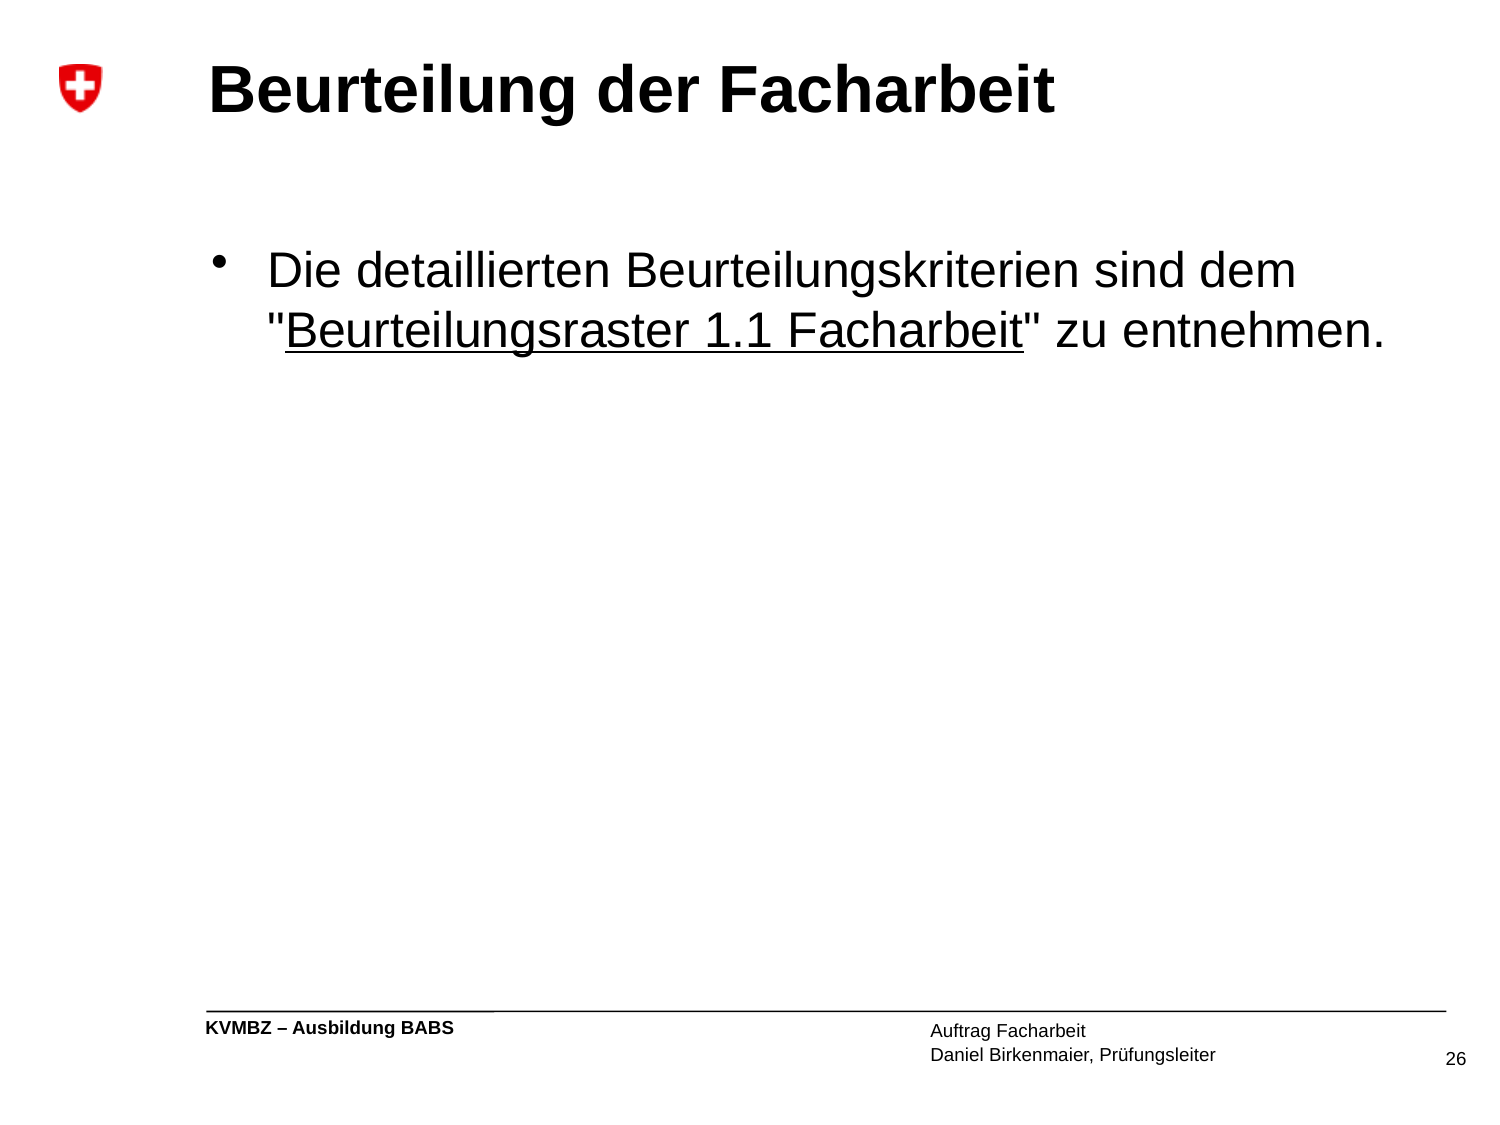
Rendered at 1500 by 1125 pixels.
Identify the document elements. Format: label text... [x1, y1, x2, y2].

title Beurteilung der Facharbeit [207, 45, 1433, 209]
picture [59, 64, 103, 114]
list Die detaillierten Beurteilungskriterien sind dem "Beurteilungsraster 1.1 Facharbeit" zu entnehmen. [210, 237, 1438, 1012]
slide_number Auftrag Facharbeit [915, 1011, 1447, 1048]
footer Daniel Birkenmaier, Prüfungsleiter [915, 1048, 1447, 1071]
